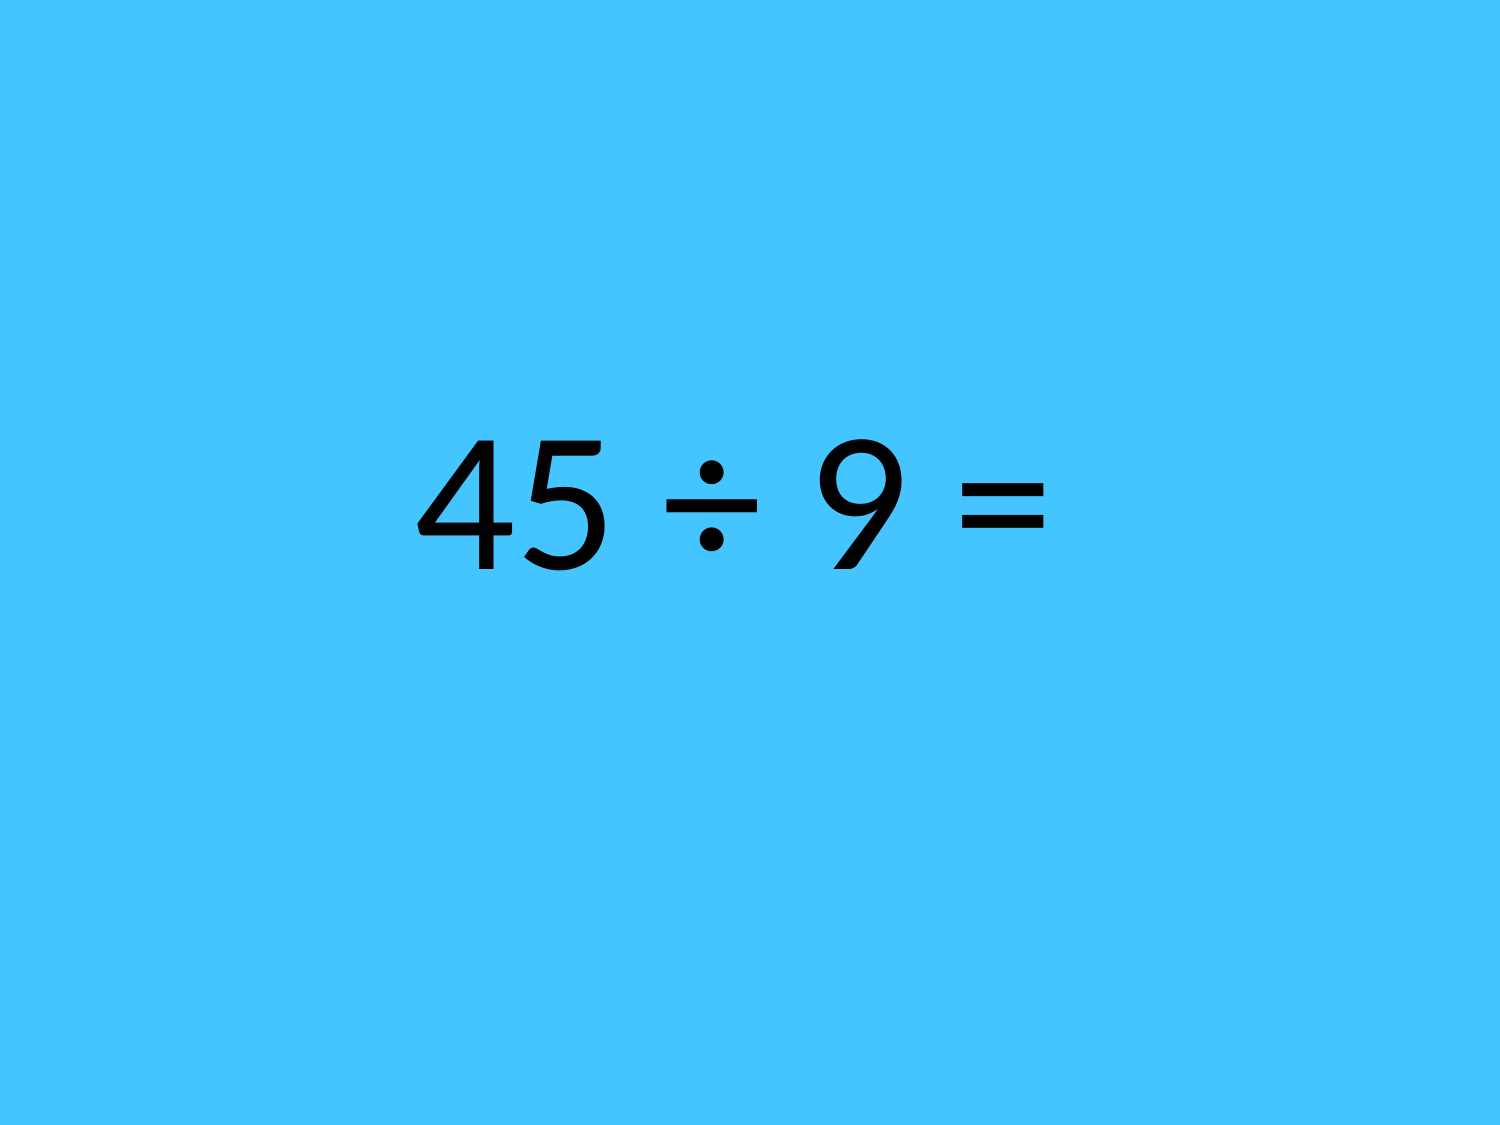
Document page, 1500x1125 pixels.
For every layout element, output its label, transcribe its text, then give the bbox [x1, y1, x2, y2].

text_box 45 ÷ 9 = [399, 362, 1138, 618]
